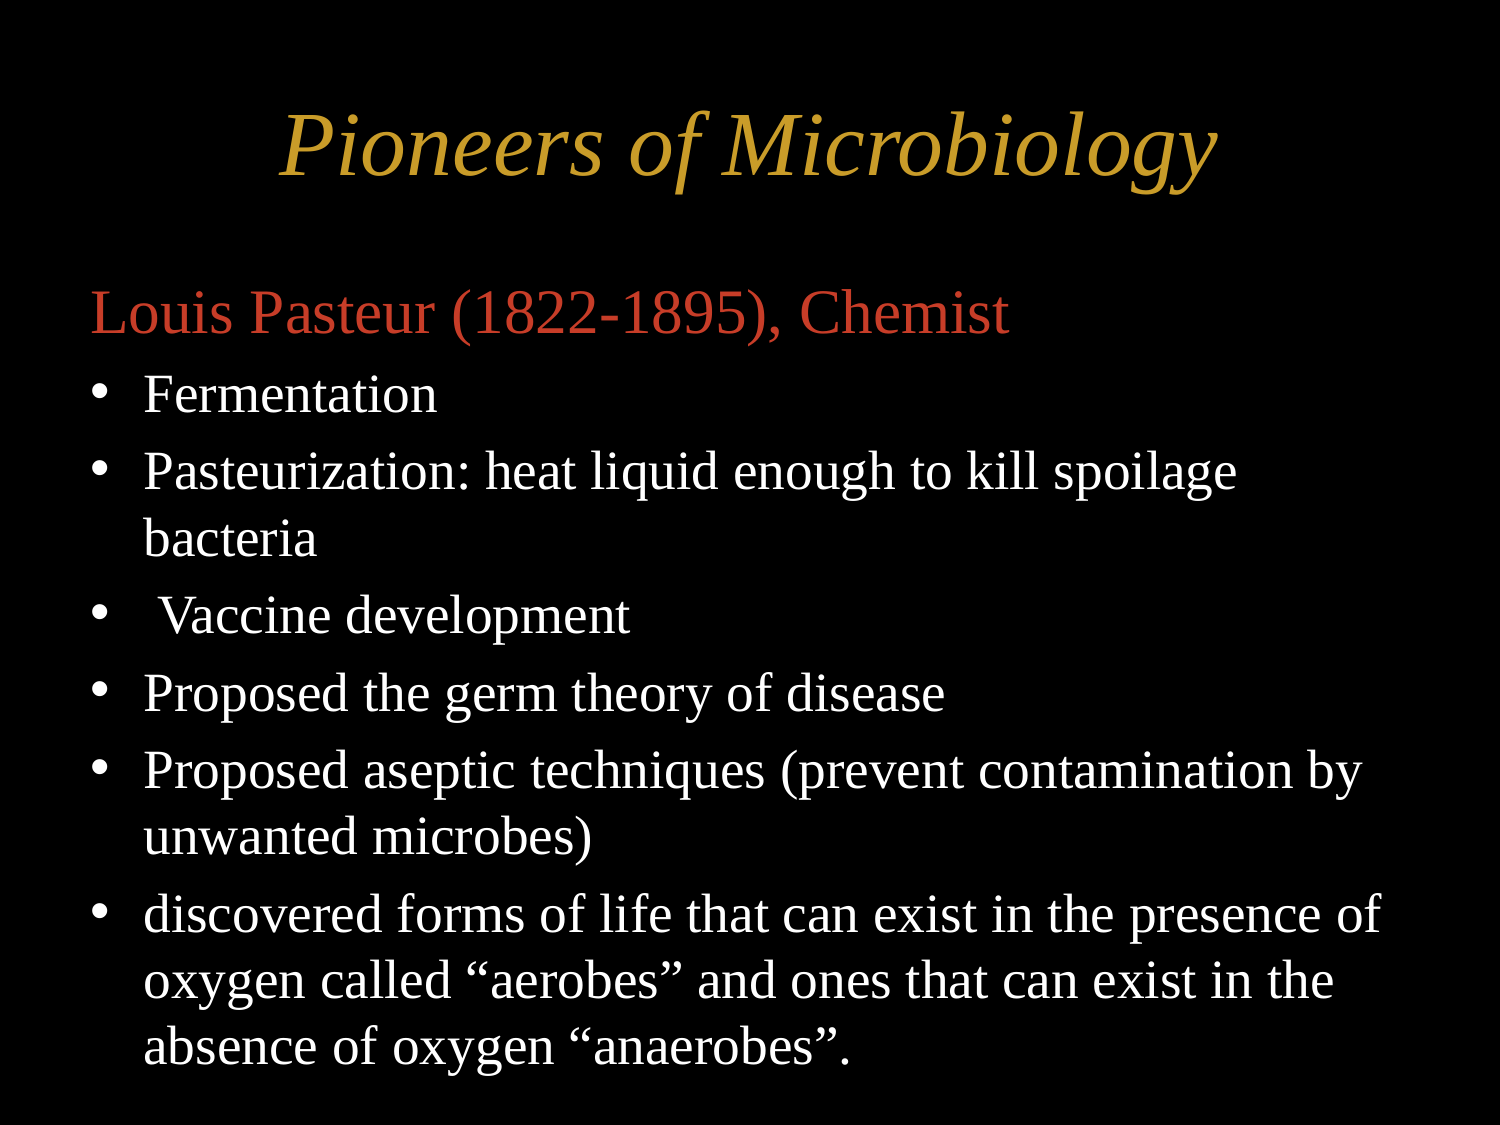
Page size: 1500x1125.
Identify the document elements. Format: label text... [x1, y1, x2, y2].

list Louis Pasteur (1822-1895), Chemist Fermentation Pasteurization: heat liquid enough to kill spoilage bacteria Vaccine development Proposed the germ theory of disease Proposed aseptic techniques (prevent contamination by unwanted microbes) discovered forms of life that can exist in the presence of oxygen called “aerobes” and ones that can exist in the absence of oxygen “anaerobes”. [75, 262, 1425, 1090]
title Pioneers of Microbiology [75, 45, 1425, 233]
